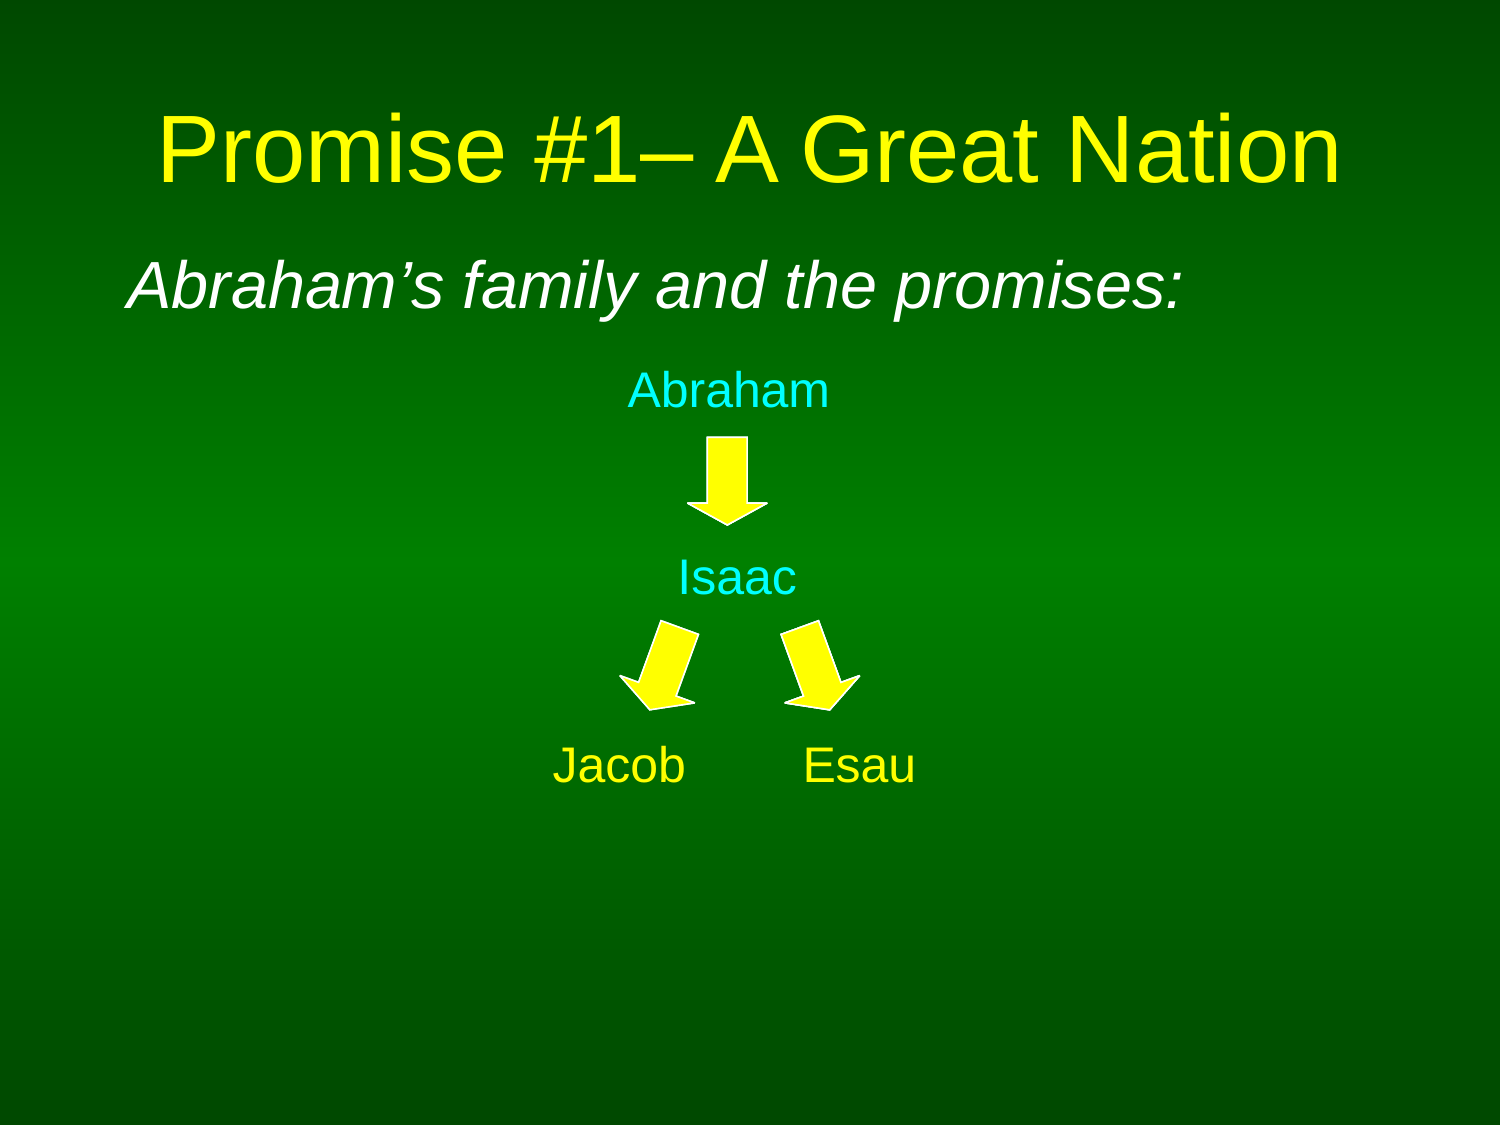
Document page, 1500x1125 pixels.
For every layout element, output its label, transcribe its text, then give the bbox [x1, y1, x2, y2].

list Abraham’s family and the promises: [112, 249, 1388, 338]
text_box Abraham [612, 349, 846, 425]
text_box Isaac [662, 537, 812, 613]
text_box [781, 620, 860, 710]
title Promise #1– A Great Nation [37, 50, 1463, 238]
text_box [687, 437, 768, 525]
text_box Jacob [537, 724, 701, 800]
text_box [619, 620, 699, 710]
text_box Esau [787, 724, 932, 800]
